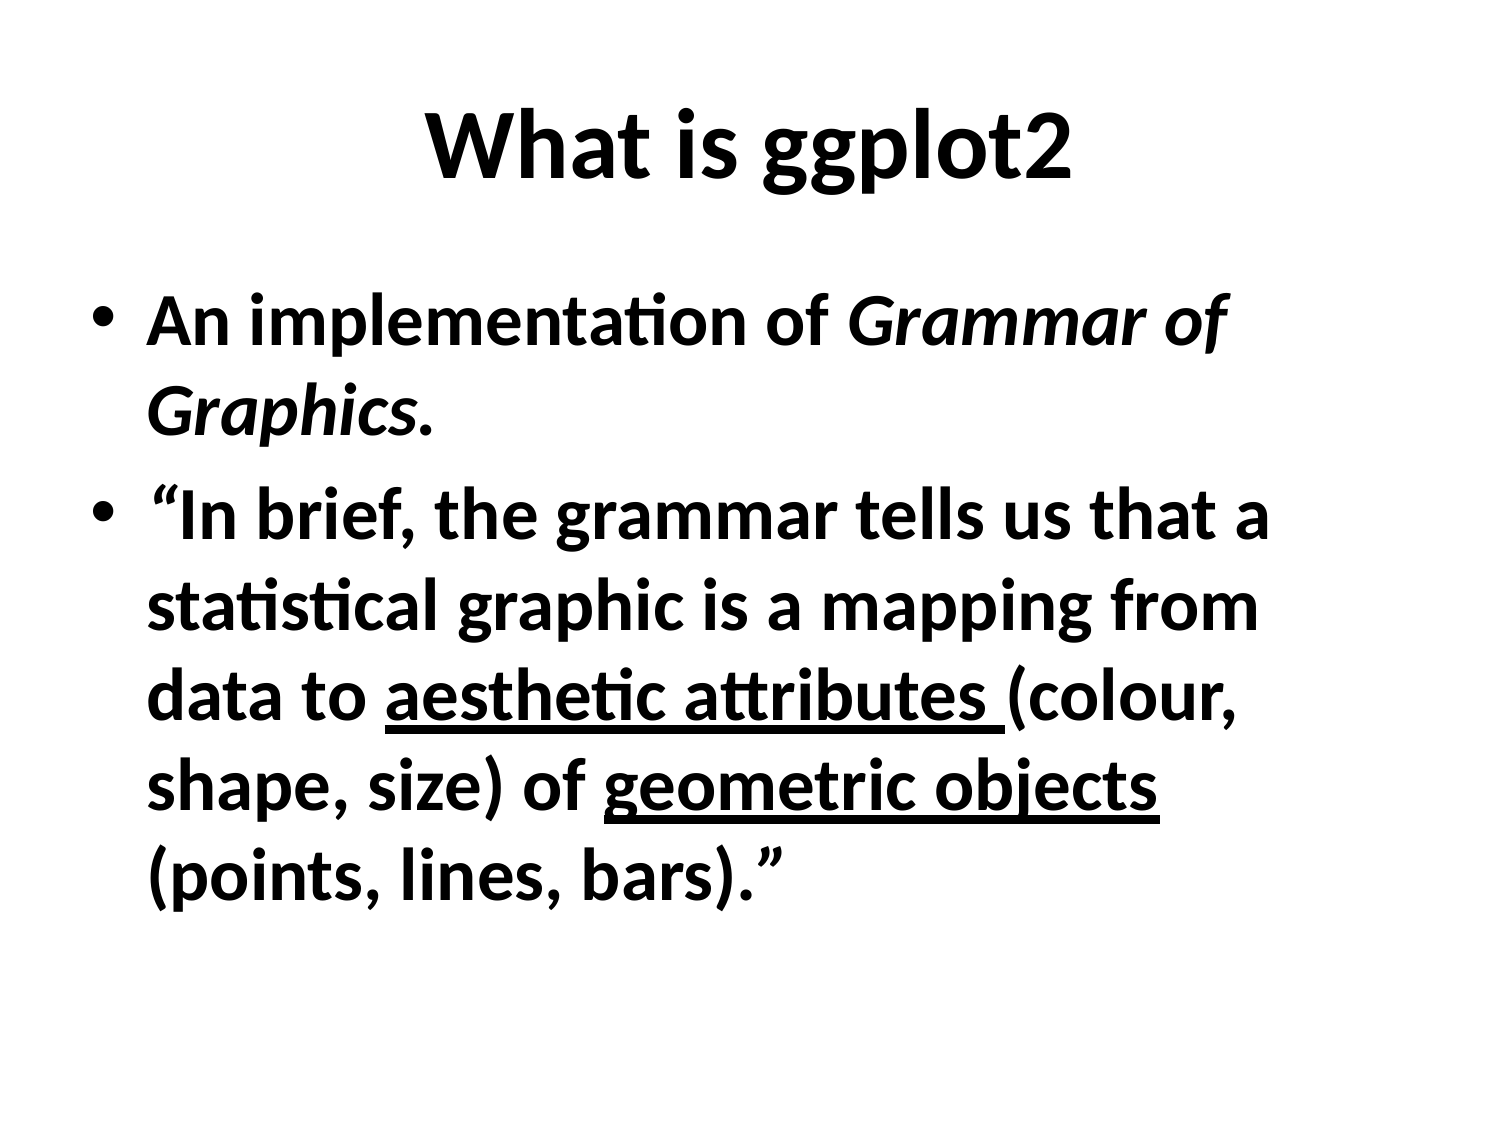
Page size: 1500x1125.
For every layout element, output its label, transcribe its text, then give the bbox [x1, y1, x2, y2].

list An implementation of Grammar of Graphics. “In brief, the grammar tells us that a statistical graphic is a mapping from data to aesthetic attributes (colour, shape, size) of geometric objects (points, lines, bars).” [75, 262, 1425, 1005]
title What is ggplot2 [75, 45, 1425, 233]
